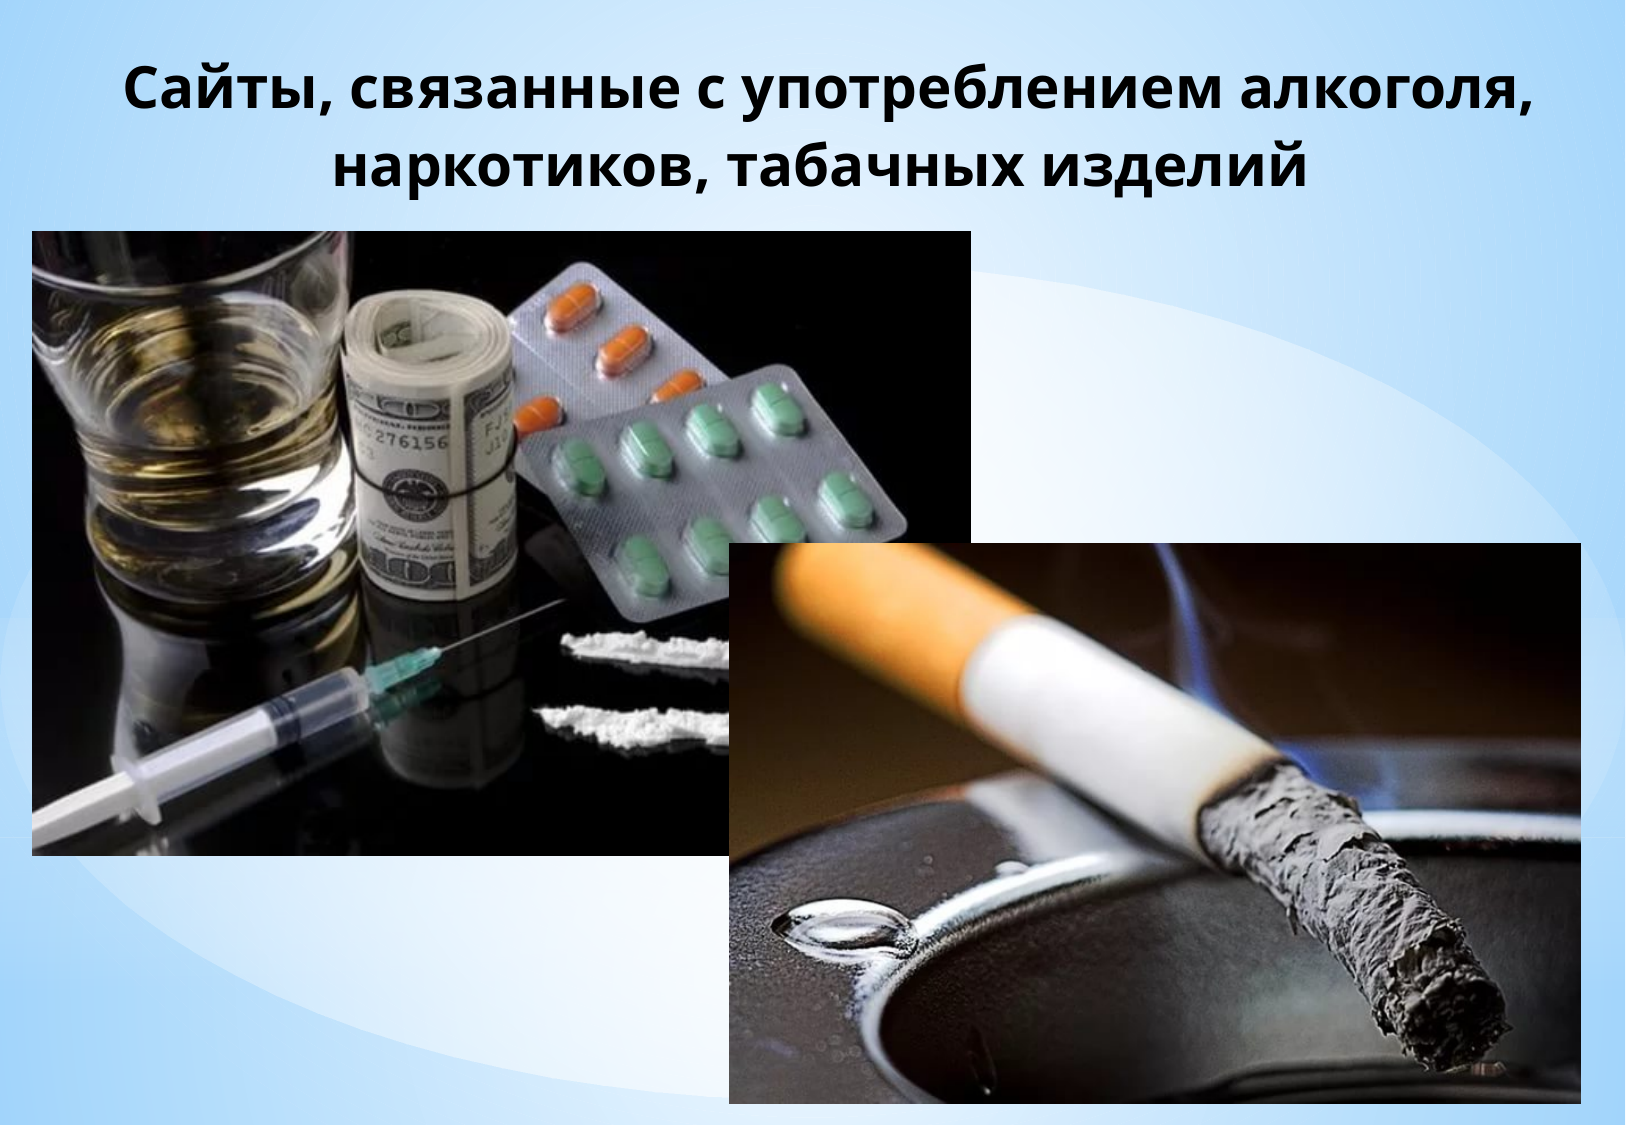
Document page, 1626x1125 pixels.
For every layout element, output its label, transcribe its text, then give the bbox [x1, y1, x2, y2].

title Сайты, связанные с употреблением алкоголя, наркотиков, табачных изделий [68, 42, 1590, 231]
picture [32, 231, 1581, 1105]
